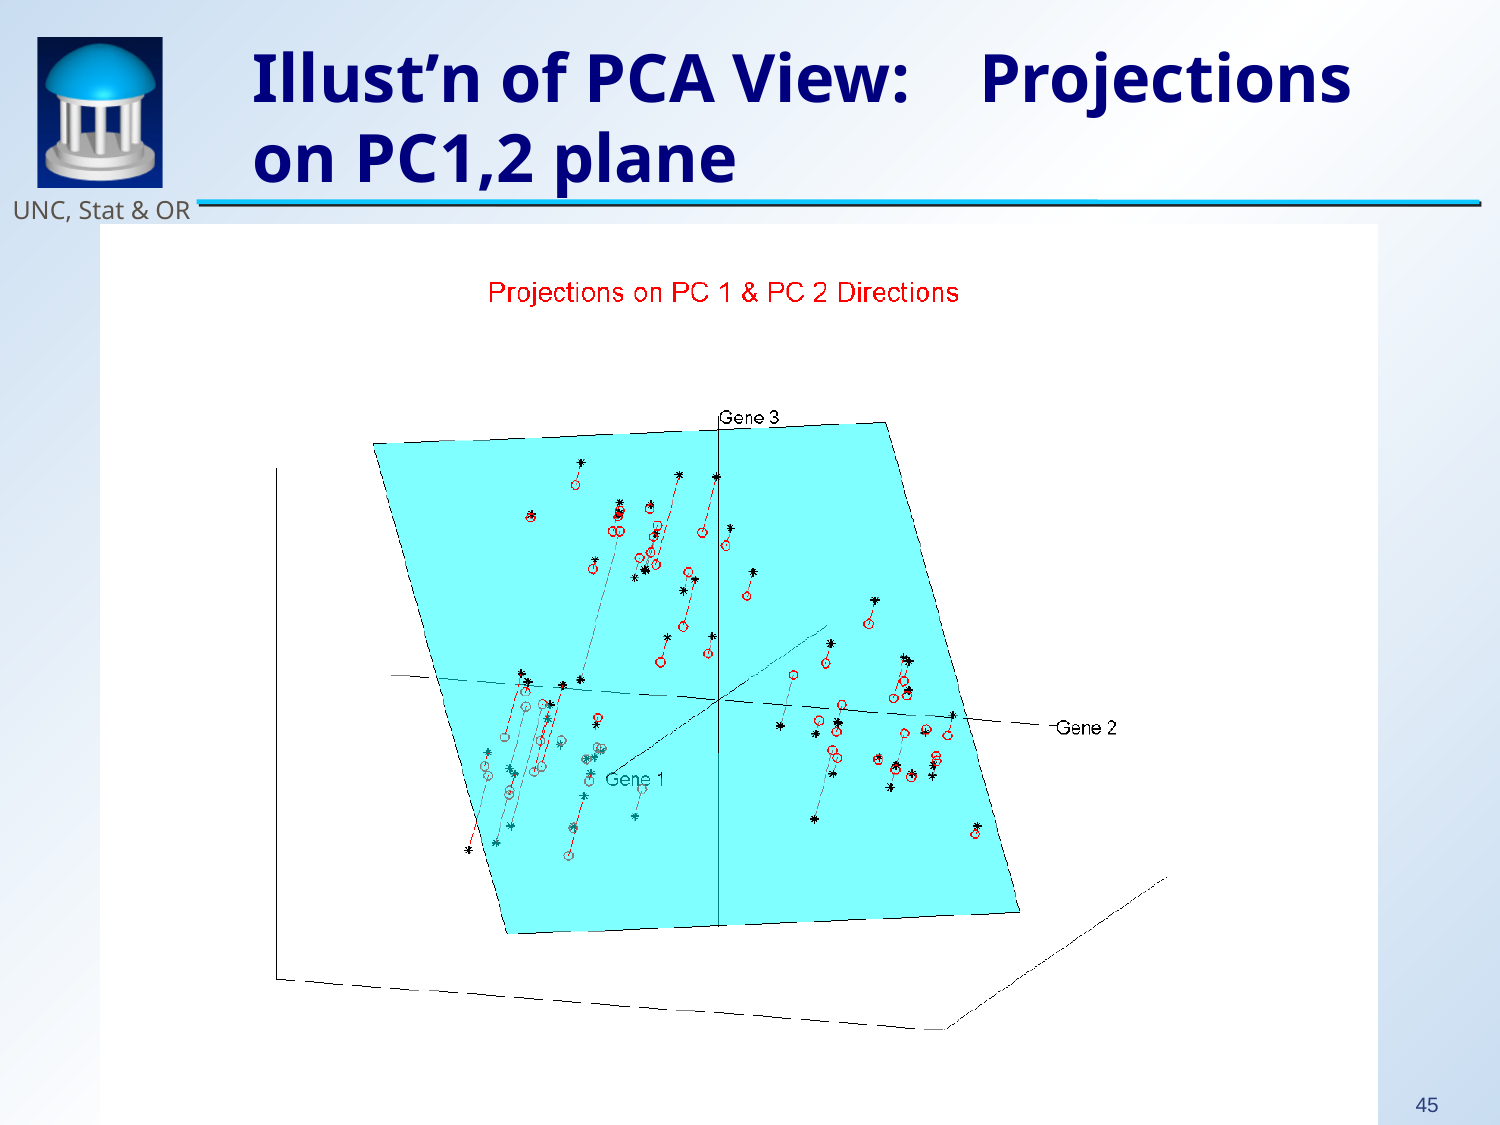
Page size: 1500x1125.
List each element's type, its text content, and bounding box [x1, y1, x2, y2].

title Illust’n of PCA View: Projections on PC1,2 plane [237, 74, 1451, 156]
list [99, 224, 1378, 1125]
